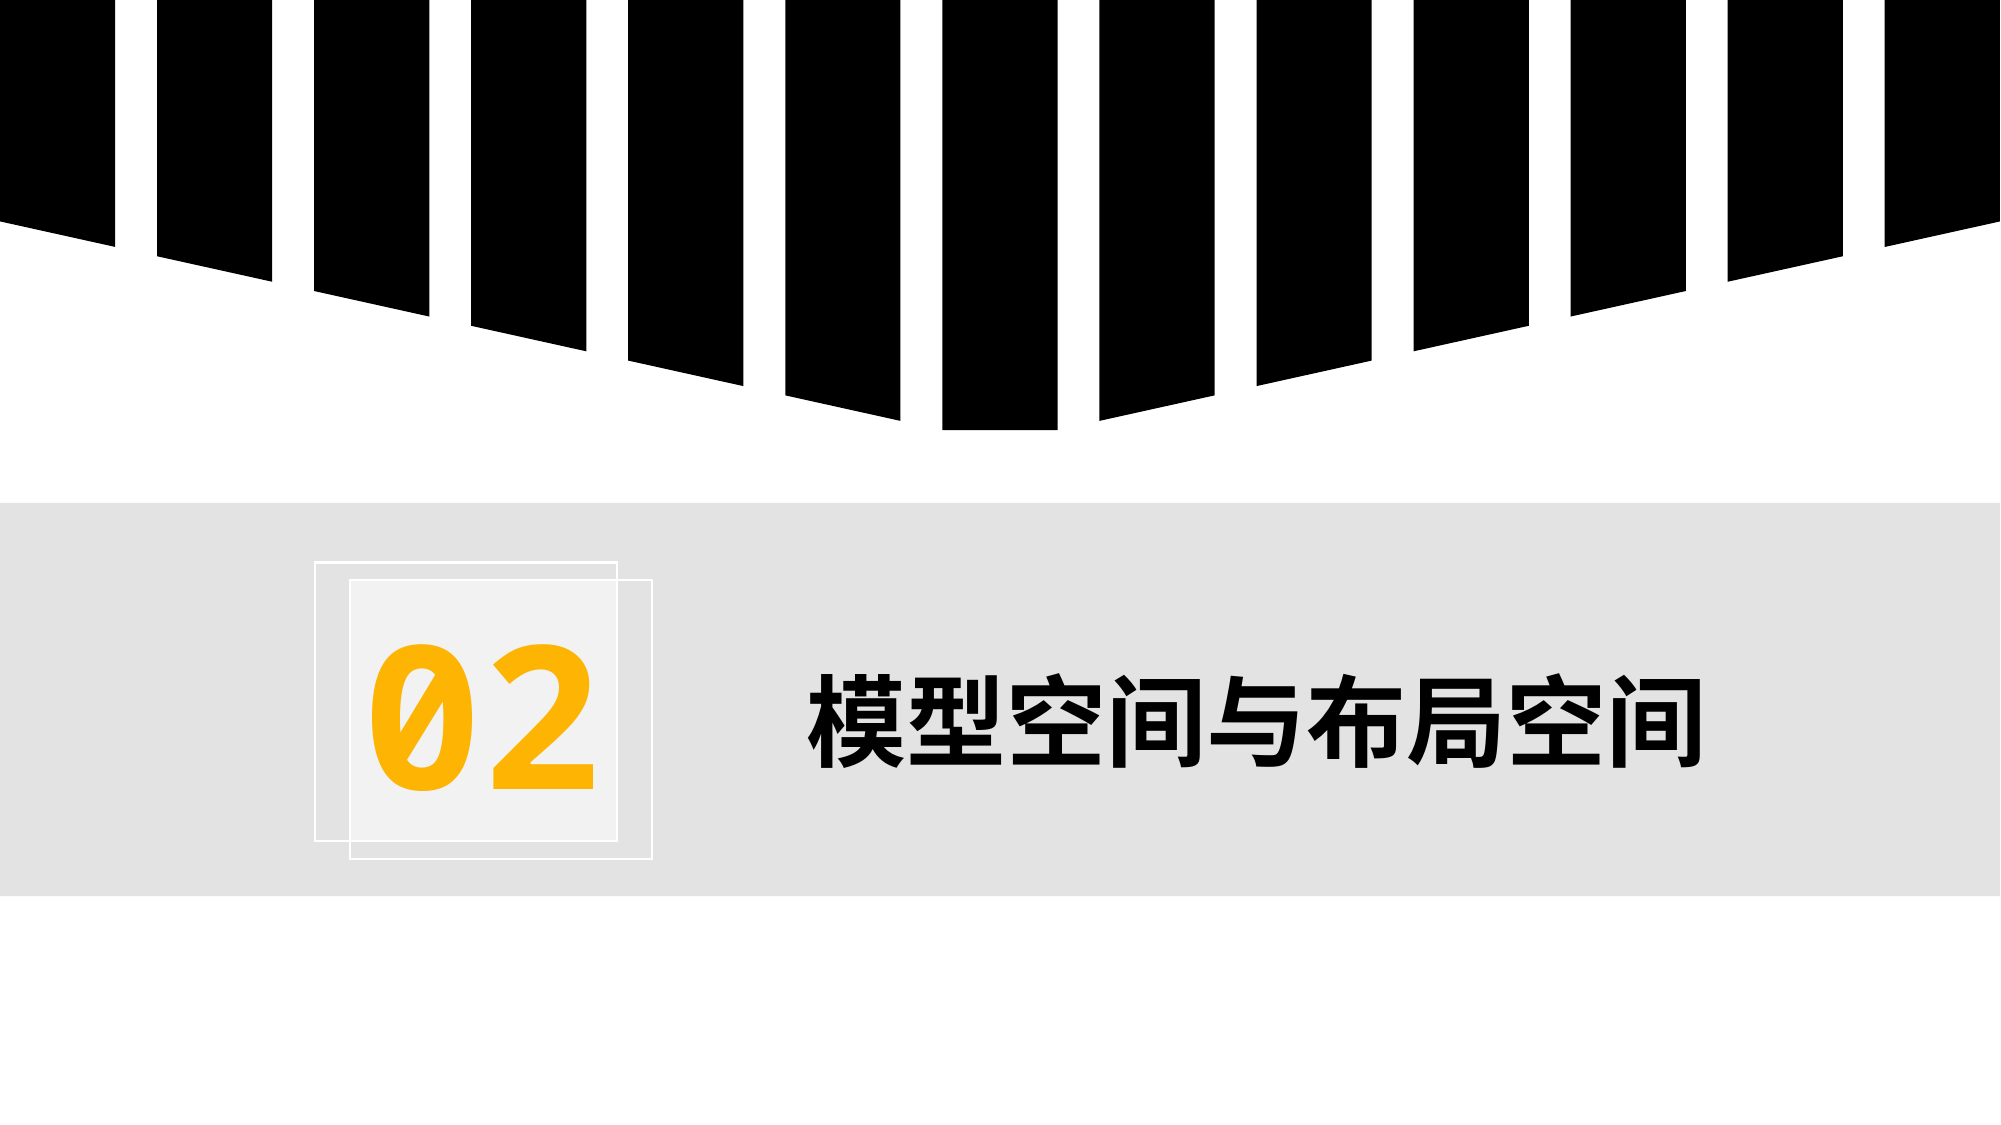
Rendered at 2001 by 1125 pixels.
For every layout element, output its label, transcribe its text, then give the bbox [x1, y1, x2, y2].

text_box 模型空间与布局空间 [791, 651, 1722, 787]
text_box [314, 562, 653, 860]
